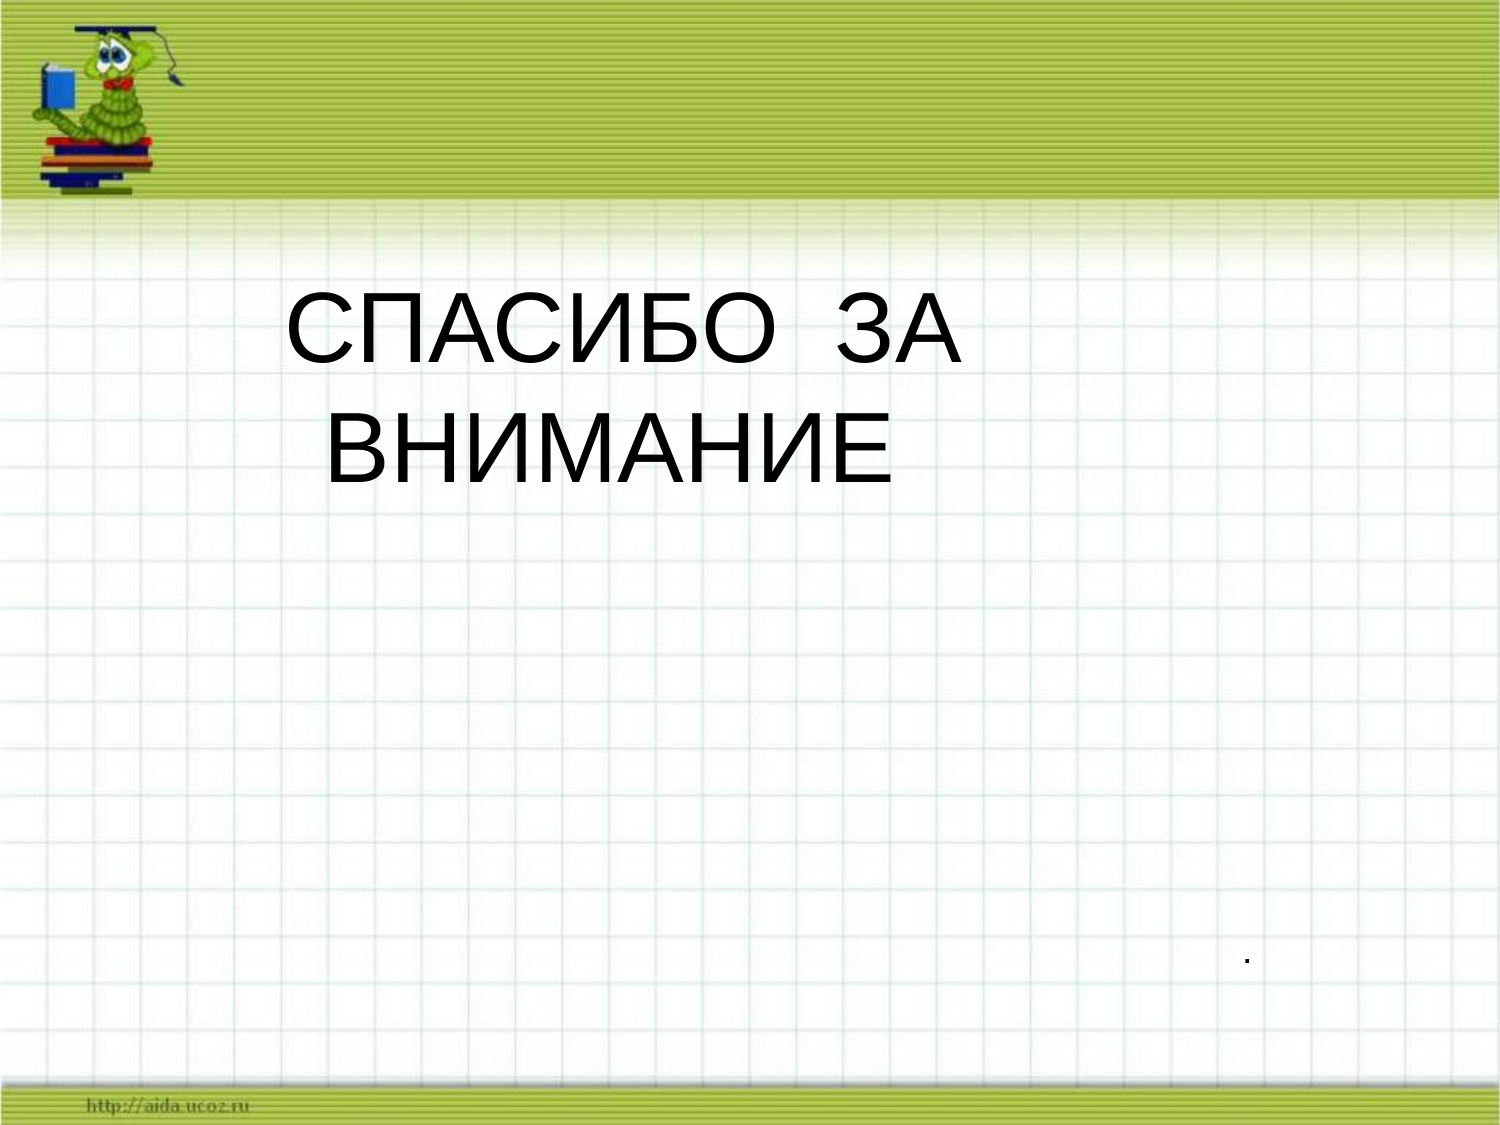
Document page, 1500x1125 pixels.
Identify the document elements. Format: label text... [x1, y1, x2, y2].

list СПАСИБО ЗА ВНИМАНИЕ [75, 262, 1172, 1005]
list . [1242, 925, 1426, 1005]
picture [0, 0, 1500, 1125]
